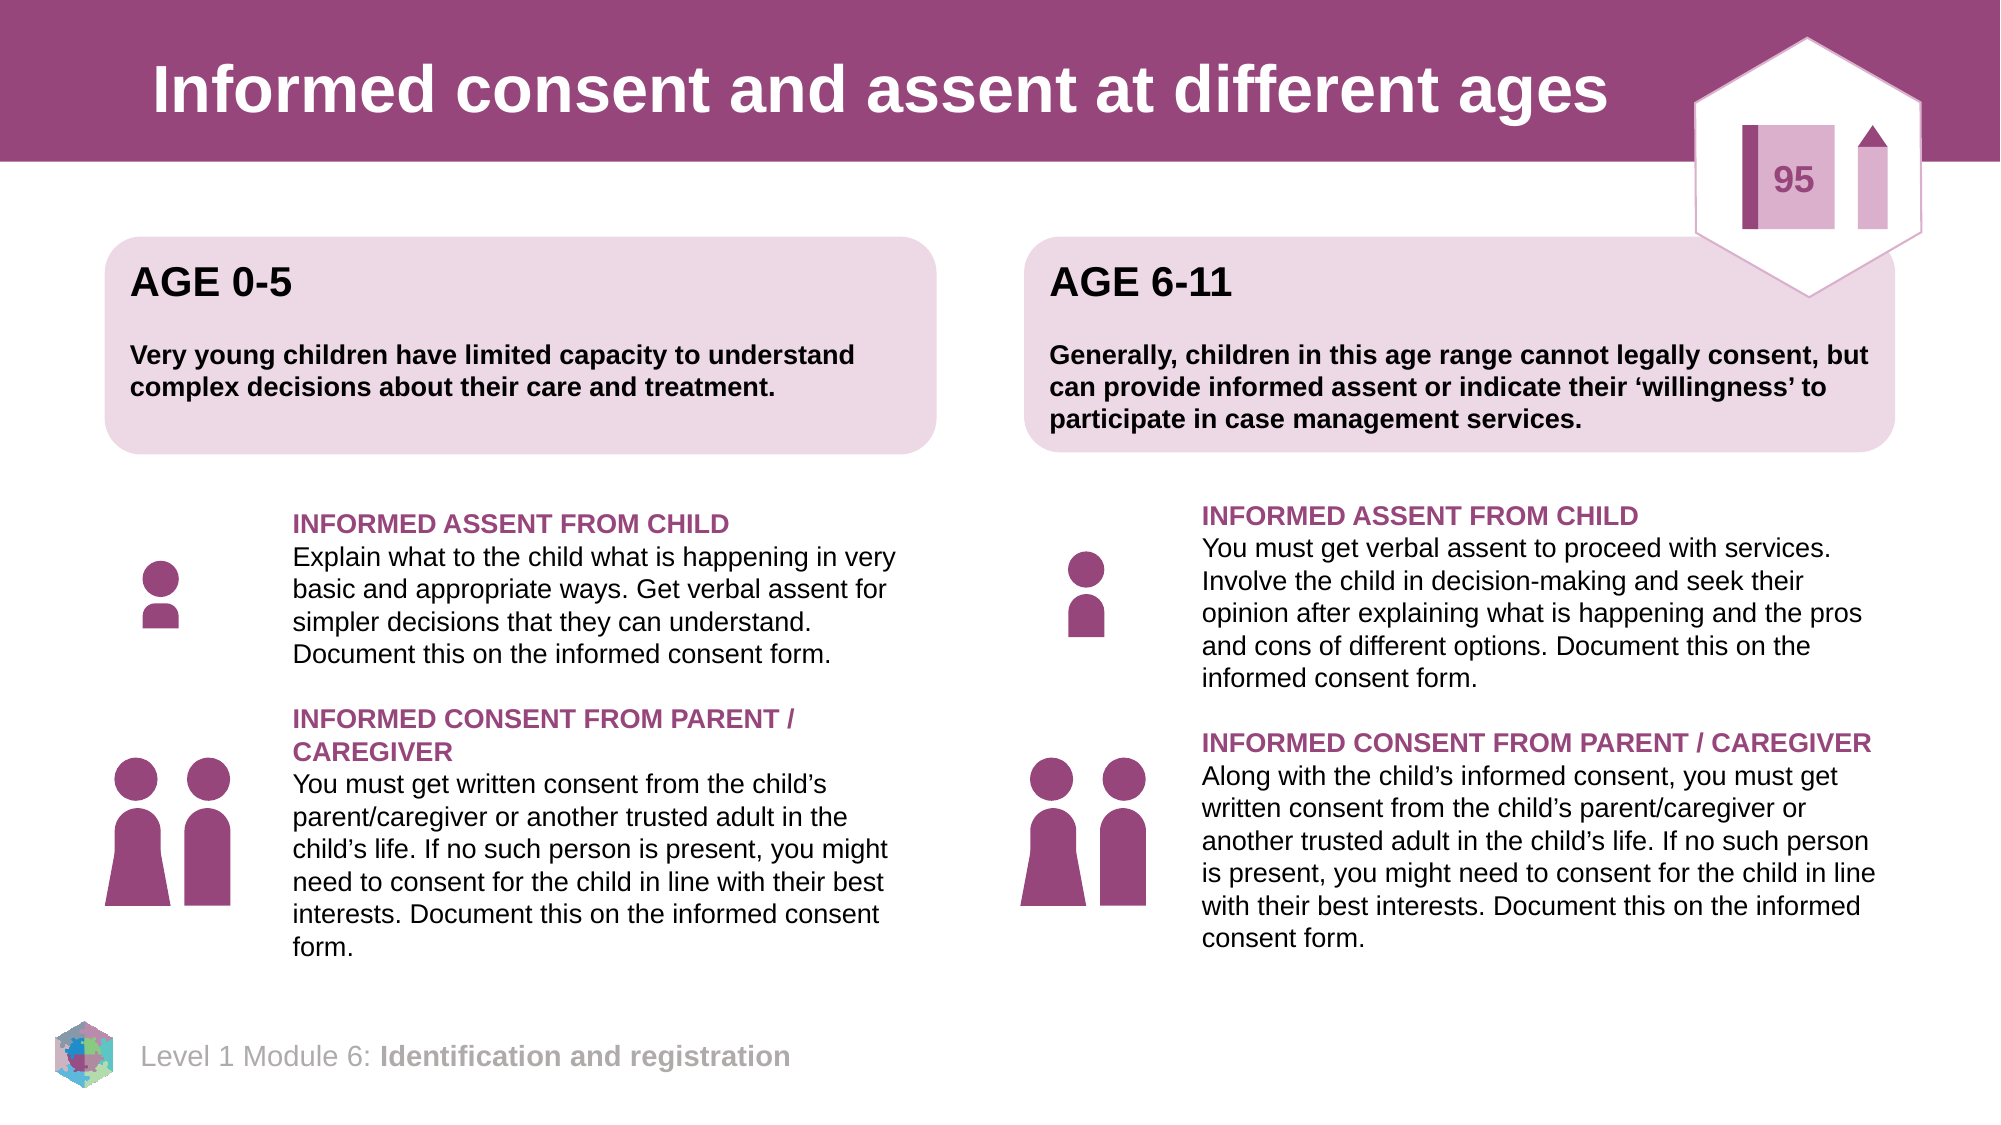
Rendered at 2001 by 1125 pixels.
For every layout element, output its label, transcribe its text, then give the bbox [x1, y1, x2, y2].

text_box AGE 6-11 Generally, children in this age range cannot legally consent, but can provide informed assent or indicate their ‘willingness’ to participate in case management services. [1024, 236, 1896, 453]
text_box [1067, 551, 1105, 638]
picture [55, 1021, 113, 1088]
text_box AGE 0-5 Very young children have limited capacity to understand complex decisions about their care and treatment. [104, 236, 937, 455]
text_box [1677, 55, 1939, 280]
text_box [142, 560, 179, 629]
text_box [1020, 757, 1146, 906]
text_box INFORMED ASSENT FROM CHILD You must get verbal assent to proceed with services. Involve the child in decision-making and seek their opinion after explaining what is happening and the pros and cons of different options. Document this on the informed consent form. INFORMED CONSENT FROM PARENT / CAREGIVER Along with the child’s informed consent, you must get written consent from the child’s parent/caregiver or another trusted adult in the child’s life. If no such person is present, you might need to consent for the child in line with their best interests. Document this on the informed consent form. [1187, 490, 1896, 961]
title Informed consent and assent at different ages [137, 19, 1863, 163]
text_box INFORMED ASSENT FROM CHILD Explain what to the child what is happening in very basic and appropriate ways. Get verbal assent for simpler decisions that they can understand. Document this on the informed consent form. INFORMED CONSENT FROM PARENT / CAREGIVER You must get written consent from the child’s parent/caregiver or another trusted adult in the child’s life. If no such person is present, you might need to consent for the child in line with their best interests. Document this on the informed consent form. [277, 499, 927, 969]
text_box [104, 757, 231, 906]
